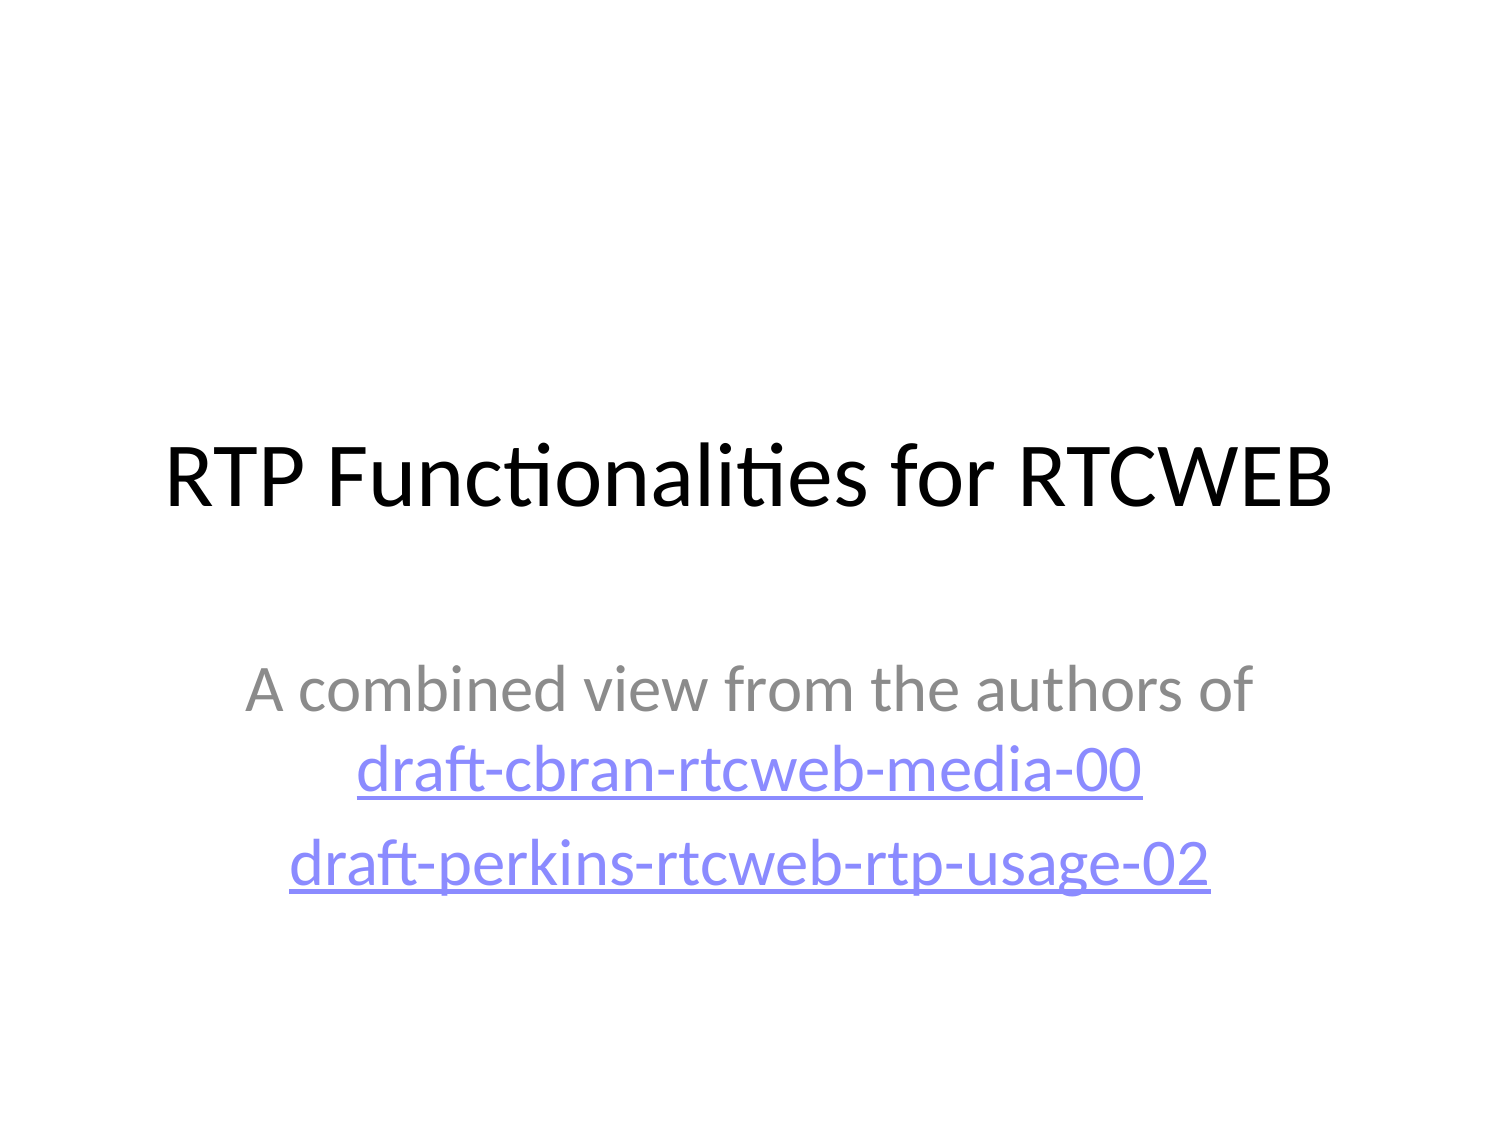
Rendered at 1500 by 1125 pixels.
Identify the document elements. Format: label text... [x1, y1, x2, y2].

title RTP Functionalities for RTCWEB [112, 349, 1388, 591]
subtitle A combined view from the authors of draft-cbran-rtcweb-media-00 draft-perkins-rtcweb-rtp-usage-02 [225, 637, 1275, 925]
